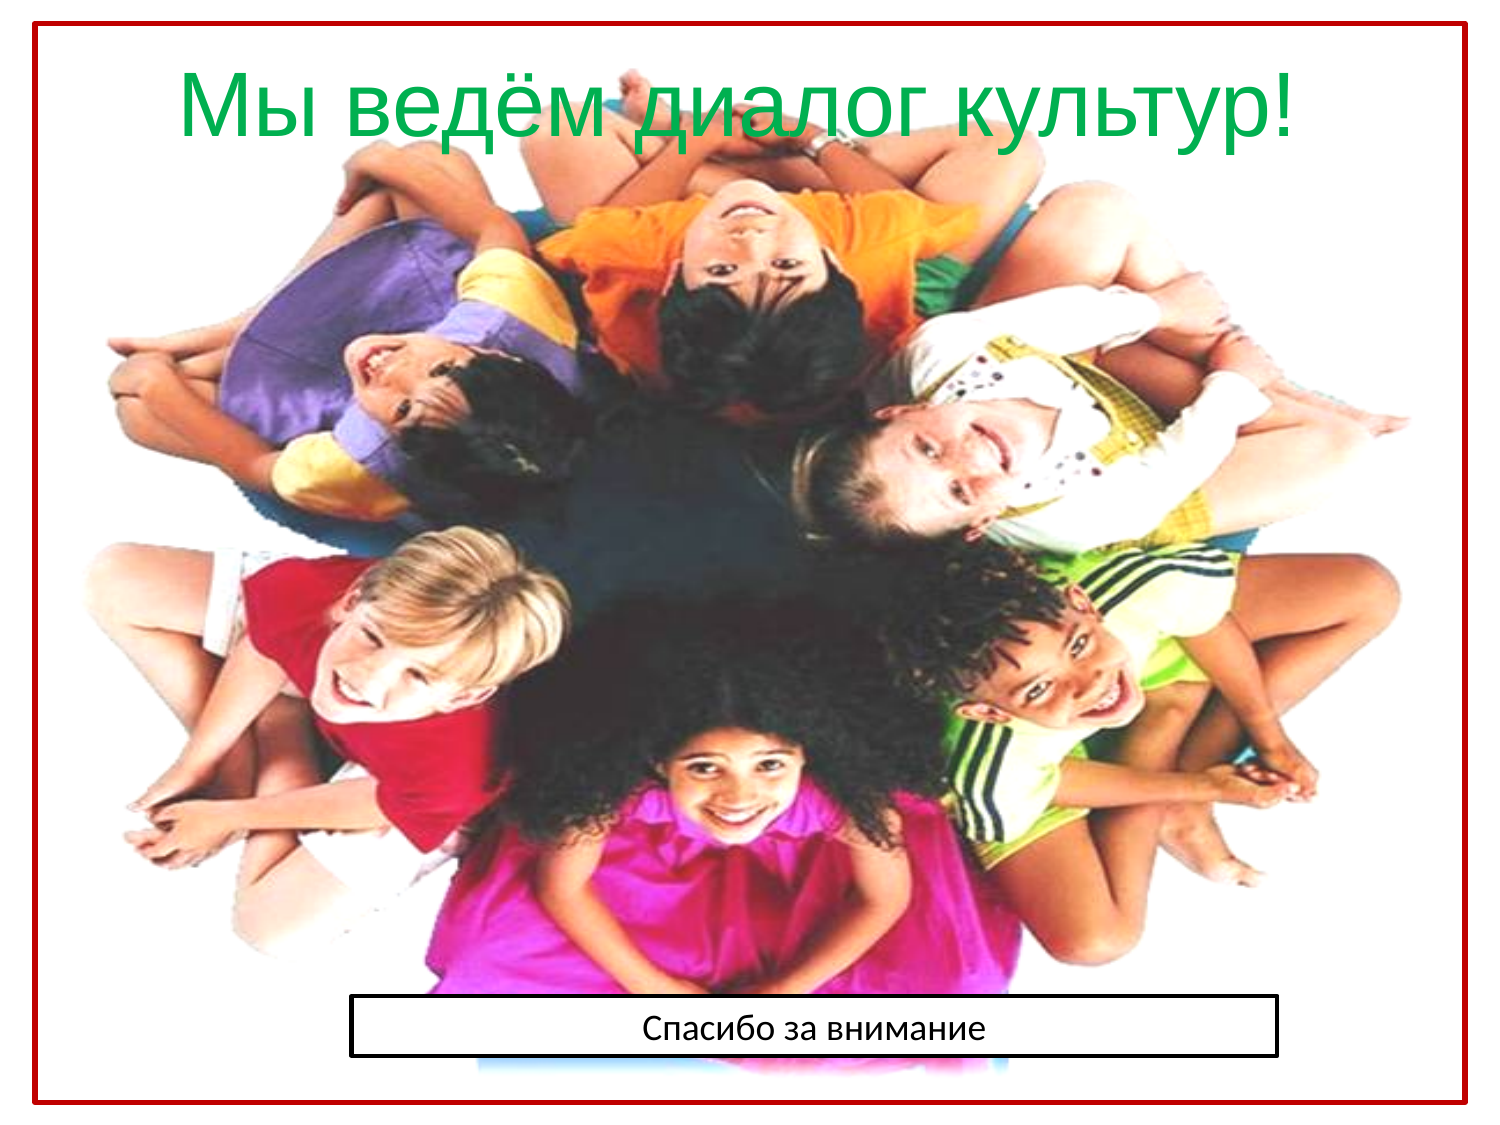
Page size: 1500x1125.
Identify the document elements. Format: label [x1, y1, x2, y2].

list [37, 25, 1463, 1101]
